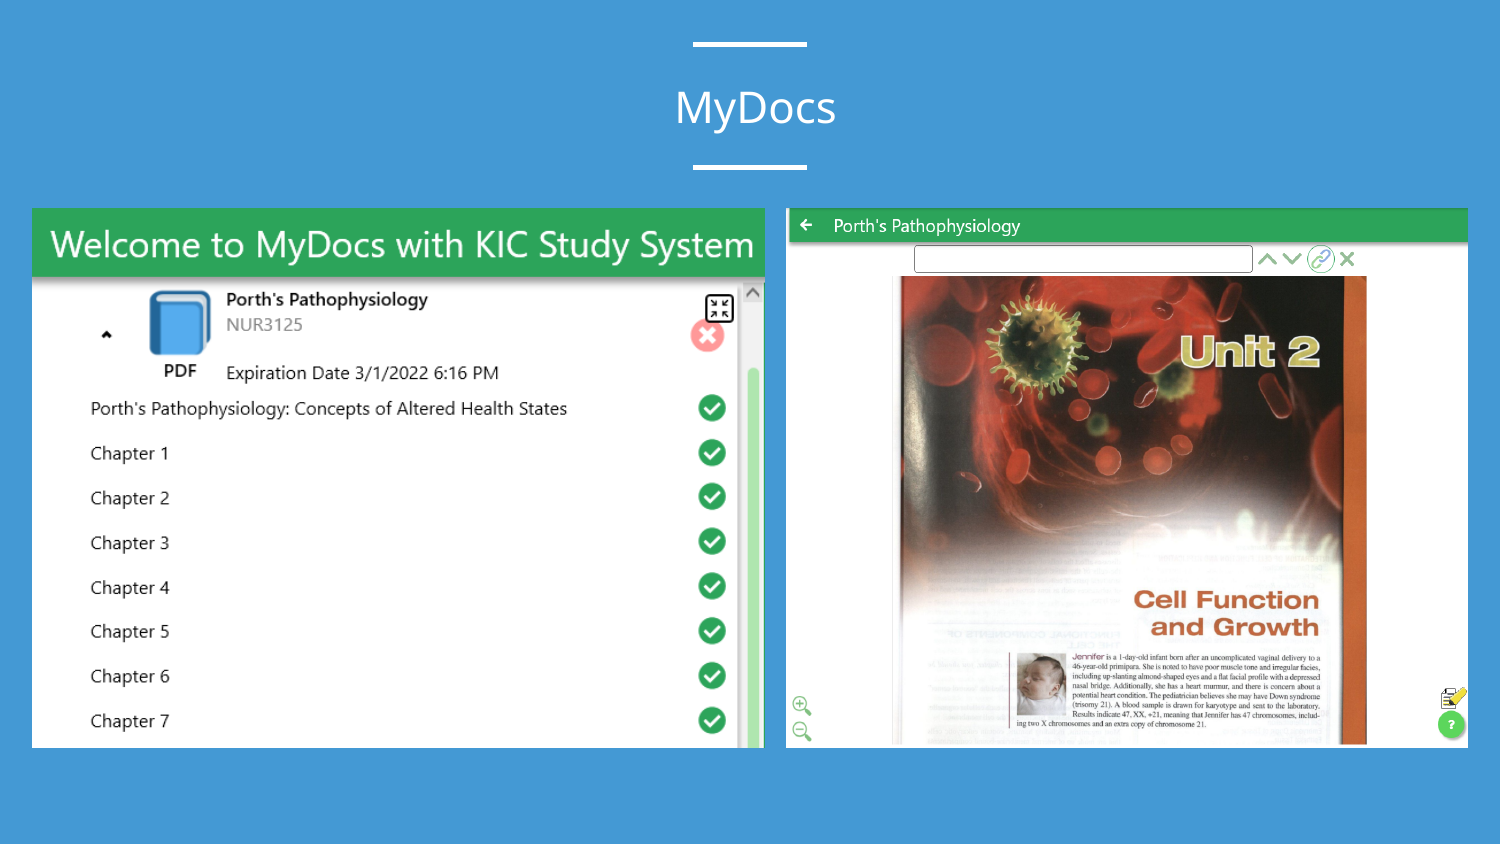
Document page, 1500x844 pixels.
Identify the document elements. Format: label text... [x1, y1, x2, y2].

picture [786, 208, 1468, 749]
title MyDocs [169, 23, 1331, 148]
picture [32, 208, 765, 749]
